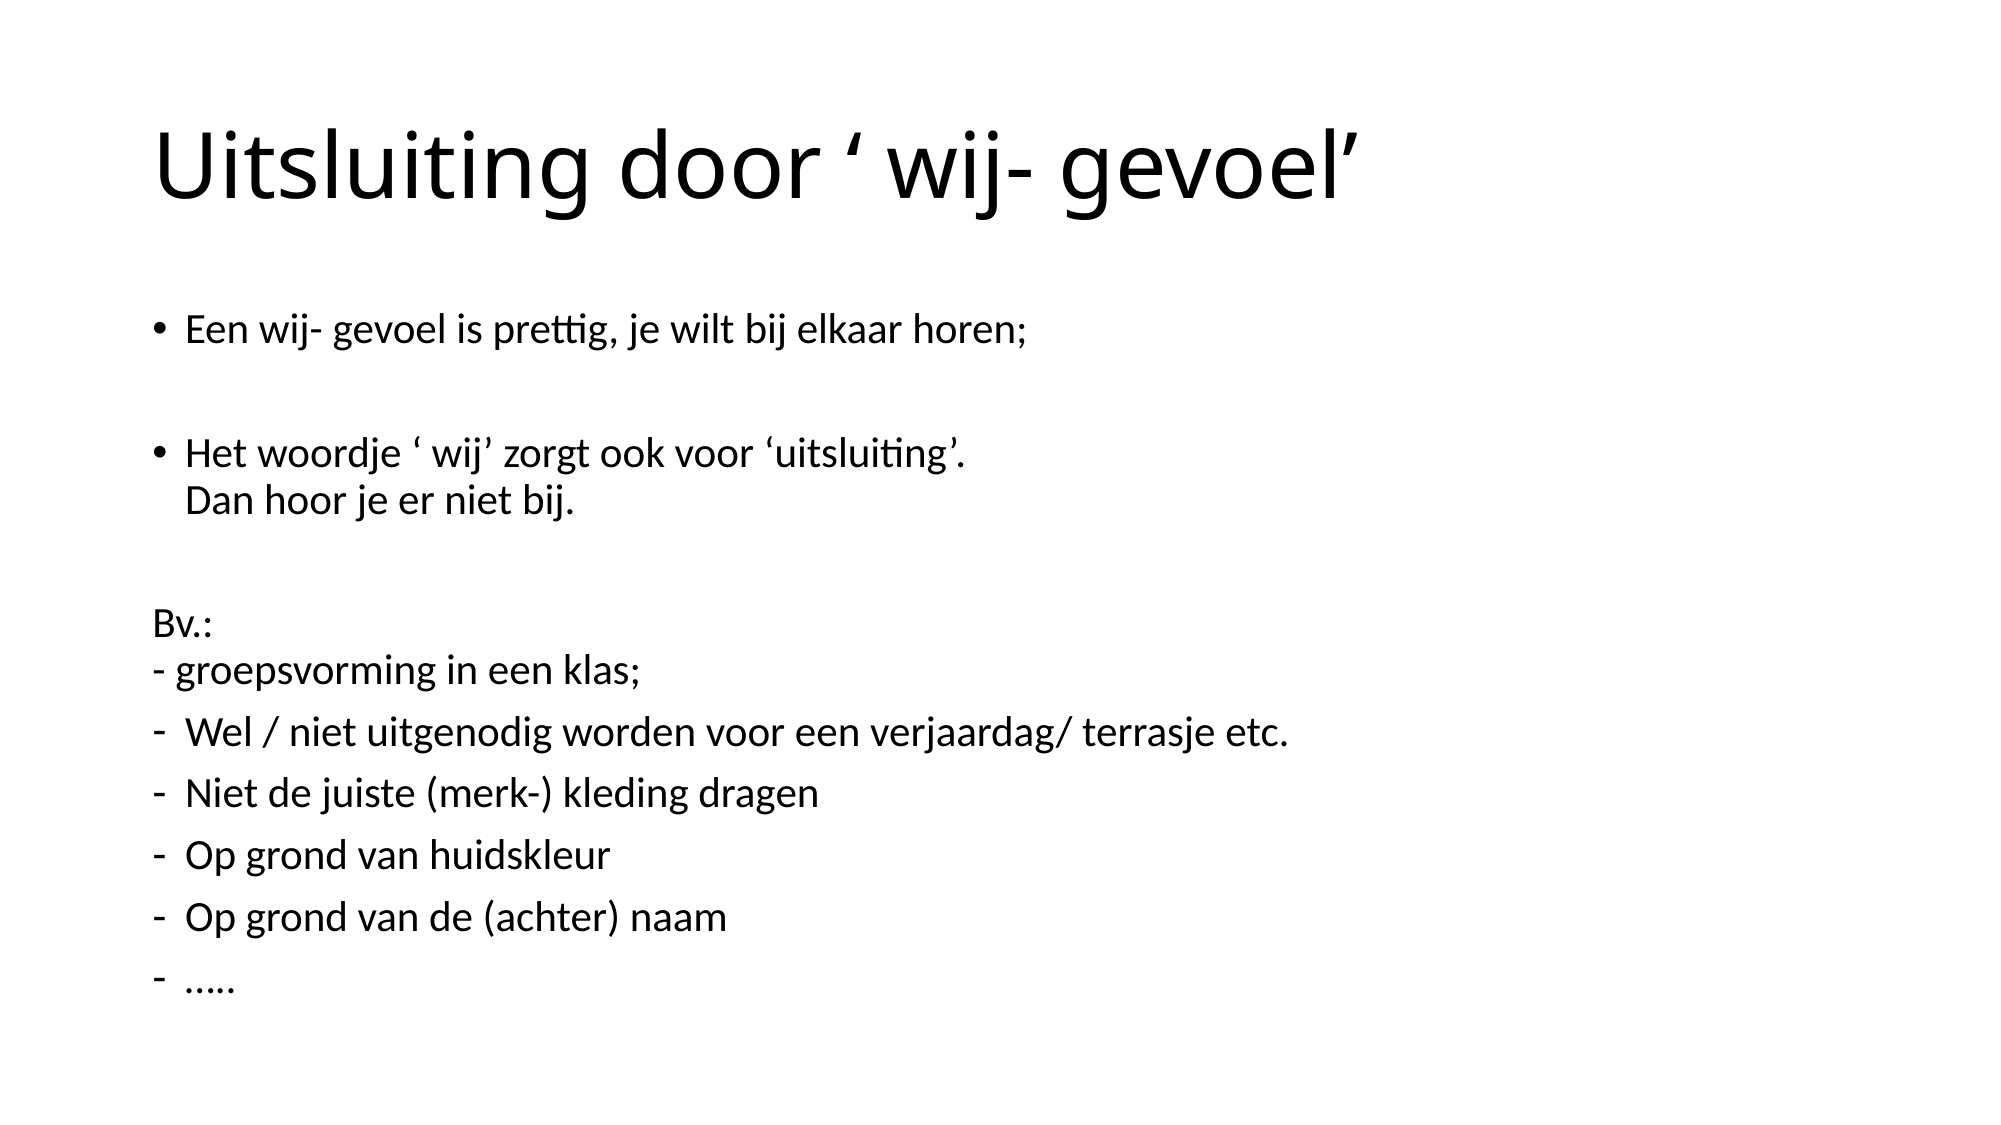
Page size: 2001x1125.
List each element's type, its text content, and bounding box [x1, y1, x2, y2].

title Uitsluiting door ‘ wij- gevoel’ [137, 59, 1863, 278]
list Een wij- gevoel is prettig, je wilt bij elkaar horen; Het woordje ‘ wij’ zorgt ook voor ‘uitsluiting’. Dan hoor je er niet bij. Bv.: - groepsvorming in een klas; Wel / niet uitgenodig worden voor een verjaardag/ terrasje etc. Niet de juiste (merk-) kleding dragen Op grond van huidskleur Op grond van de (achter) naam ….. [137, 299, 1863, 1014]
